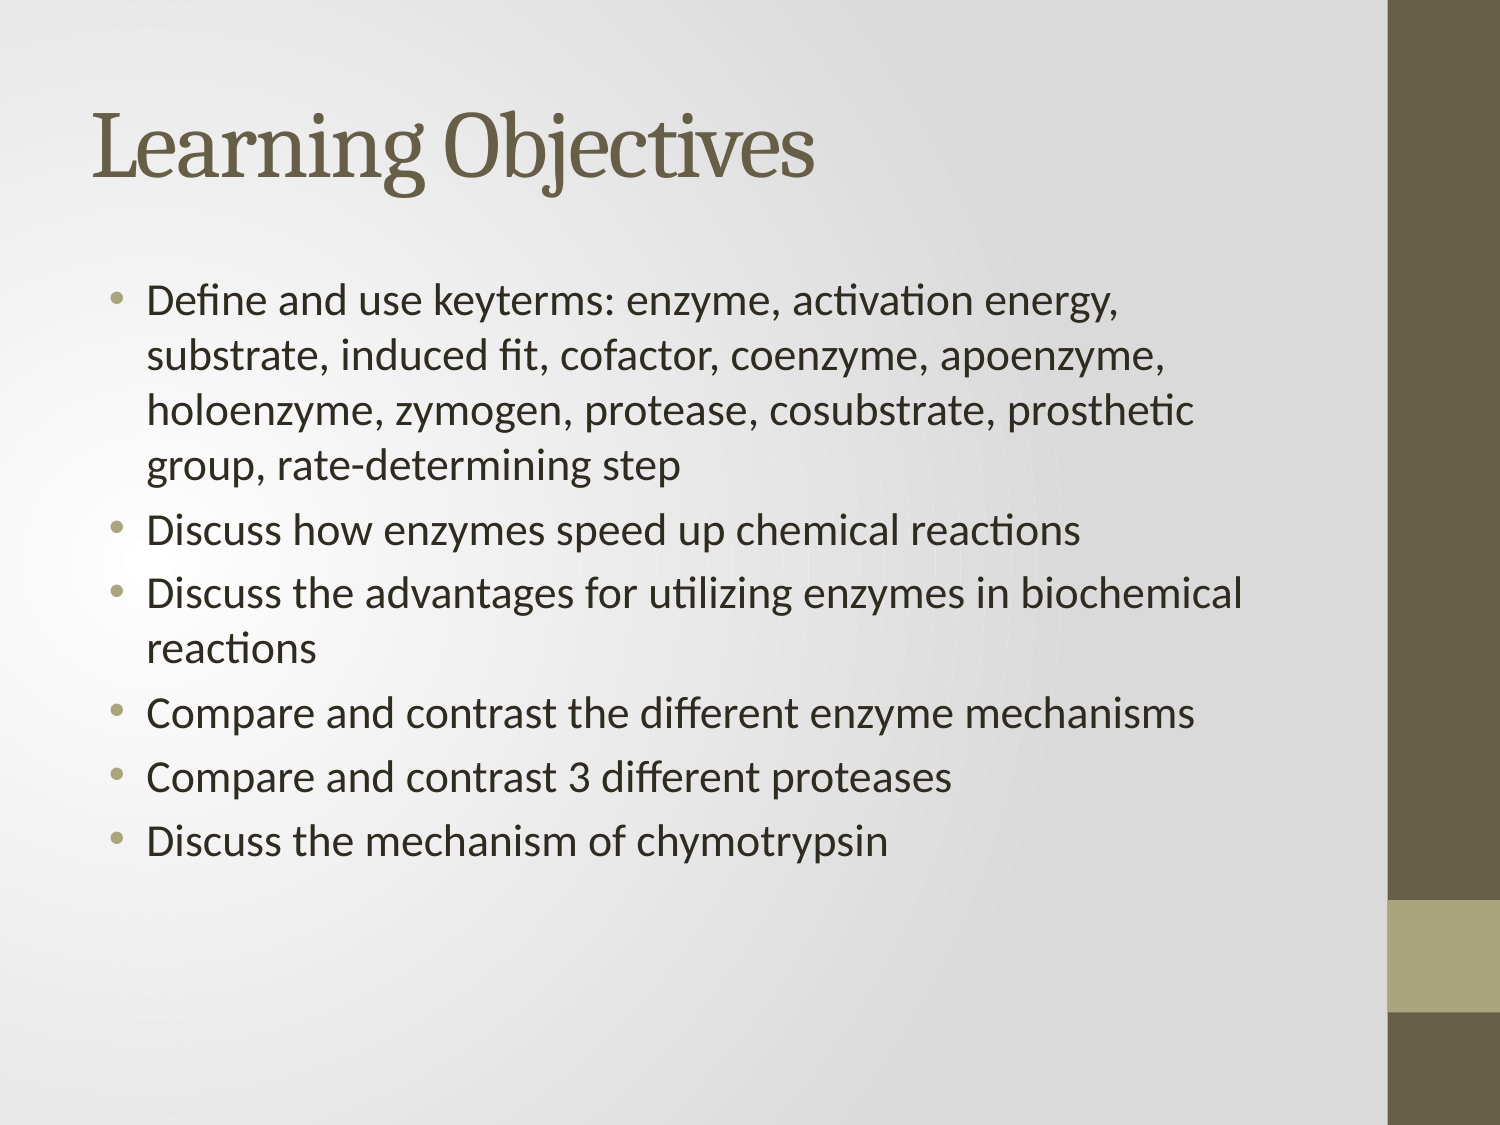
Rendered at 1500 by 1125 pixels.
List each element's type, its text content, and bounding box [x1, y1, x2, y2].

title Learning Objectives [75, 45, 1325, 233]
list Define and use keyterms: enzyme, activation energy, substrate, induced fit, cofactor, coenzyme, apoenzyme, holoenzyme, zymogen, protease, cosubstrate, prosthetic group, rate-determining step Discuss how enzymes speed up chemical reactions Discuss the advantages for utilizing enzymes in biochemical reactions Compare and contrast the different enzyme mechanisms Compare and contrast 3 different proteases Discuss the mechanism of chymotrypsin [75, 262, 1325, 1050]
